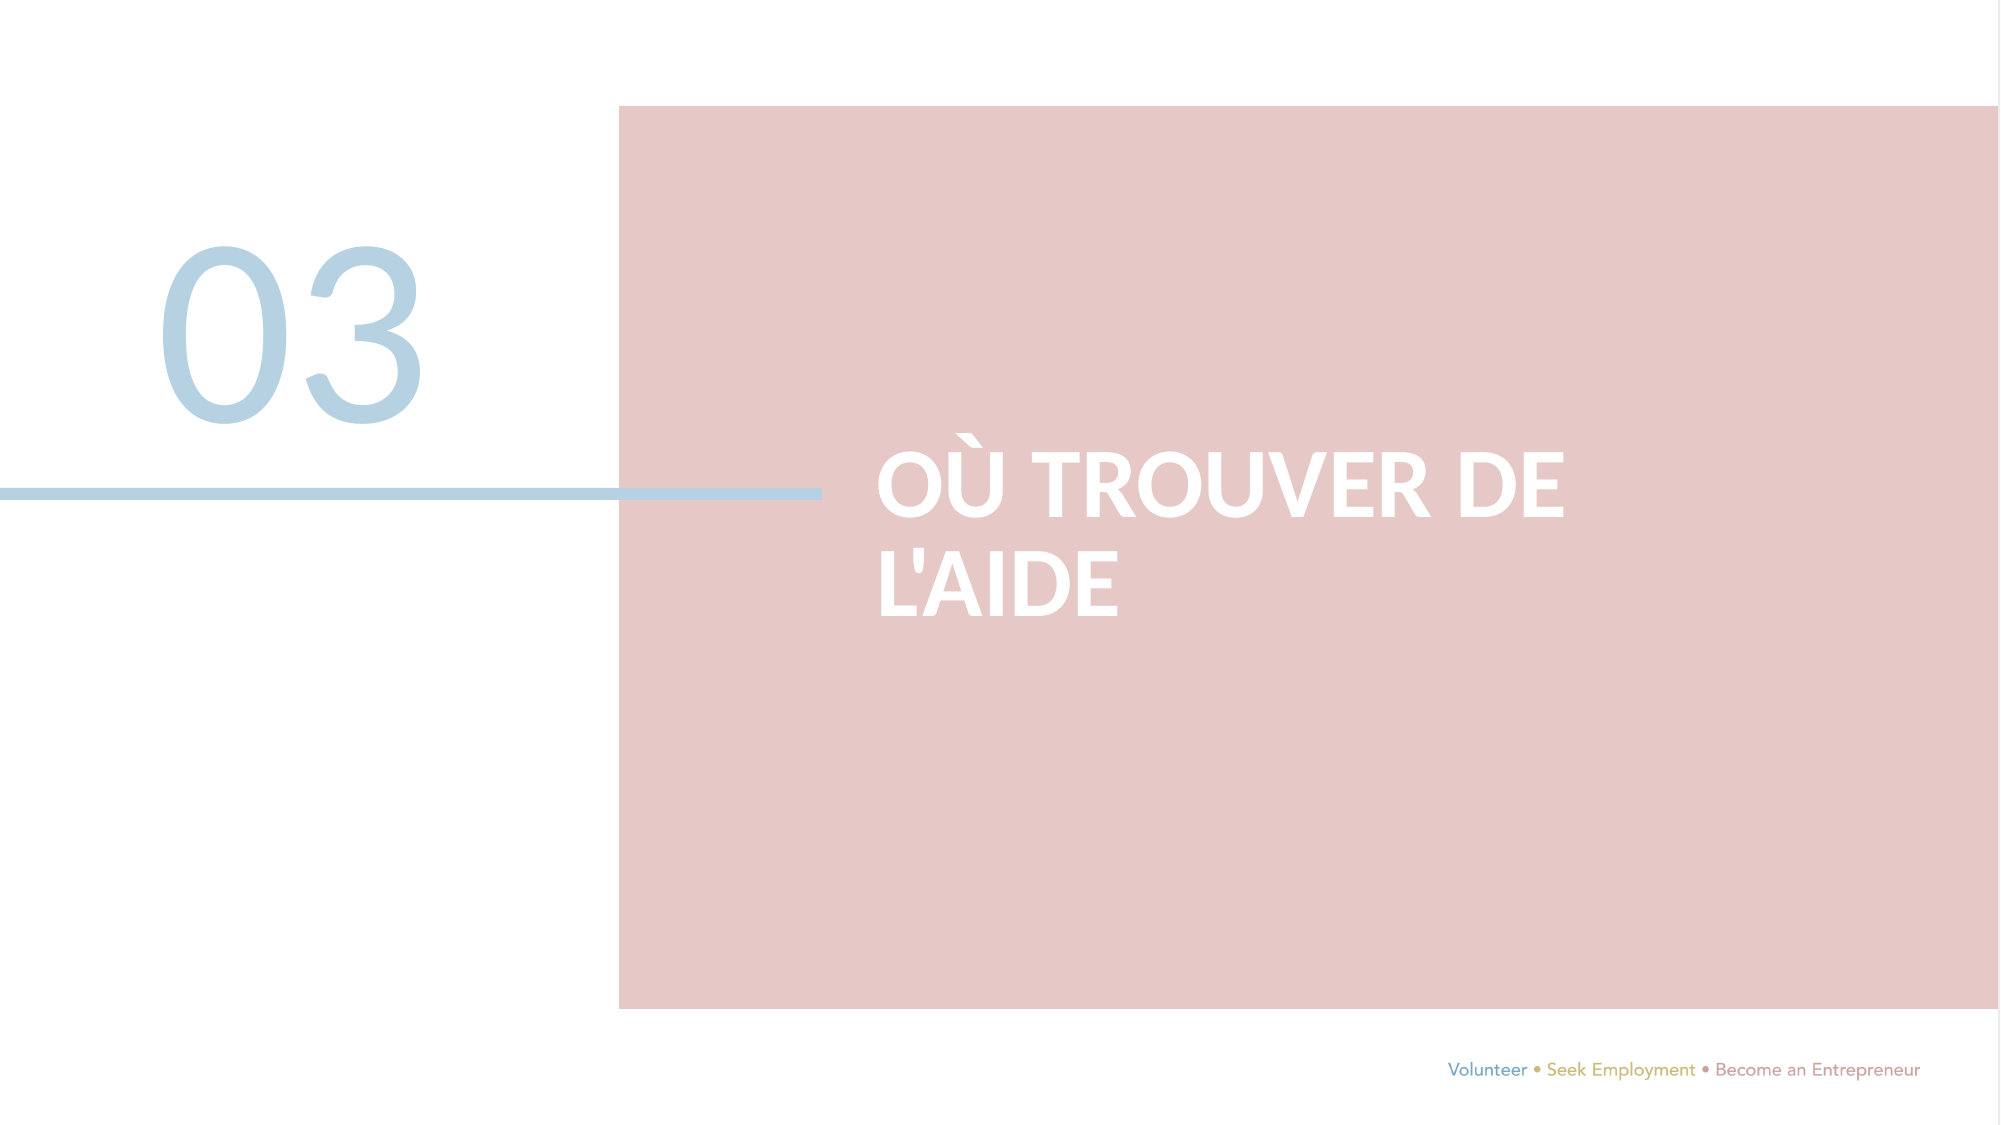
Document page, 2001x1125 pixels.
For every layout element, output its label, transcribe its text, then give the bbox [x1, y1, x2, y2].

list 03 [141, 180, 481, 277]
list OÙ TROUVER DE L'AIDE [861, 430, 1719, 951]
picture [1418, 1046, 1971, 1103]
